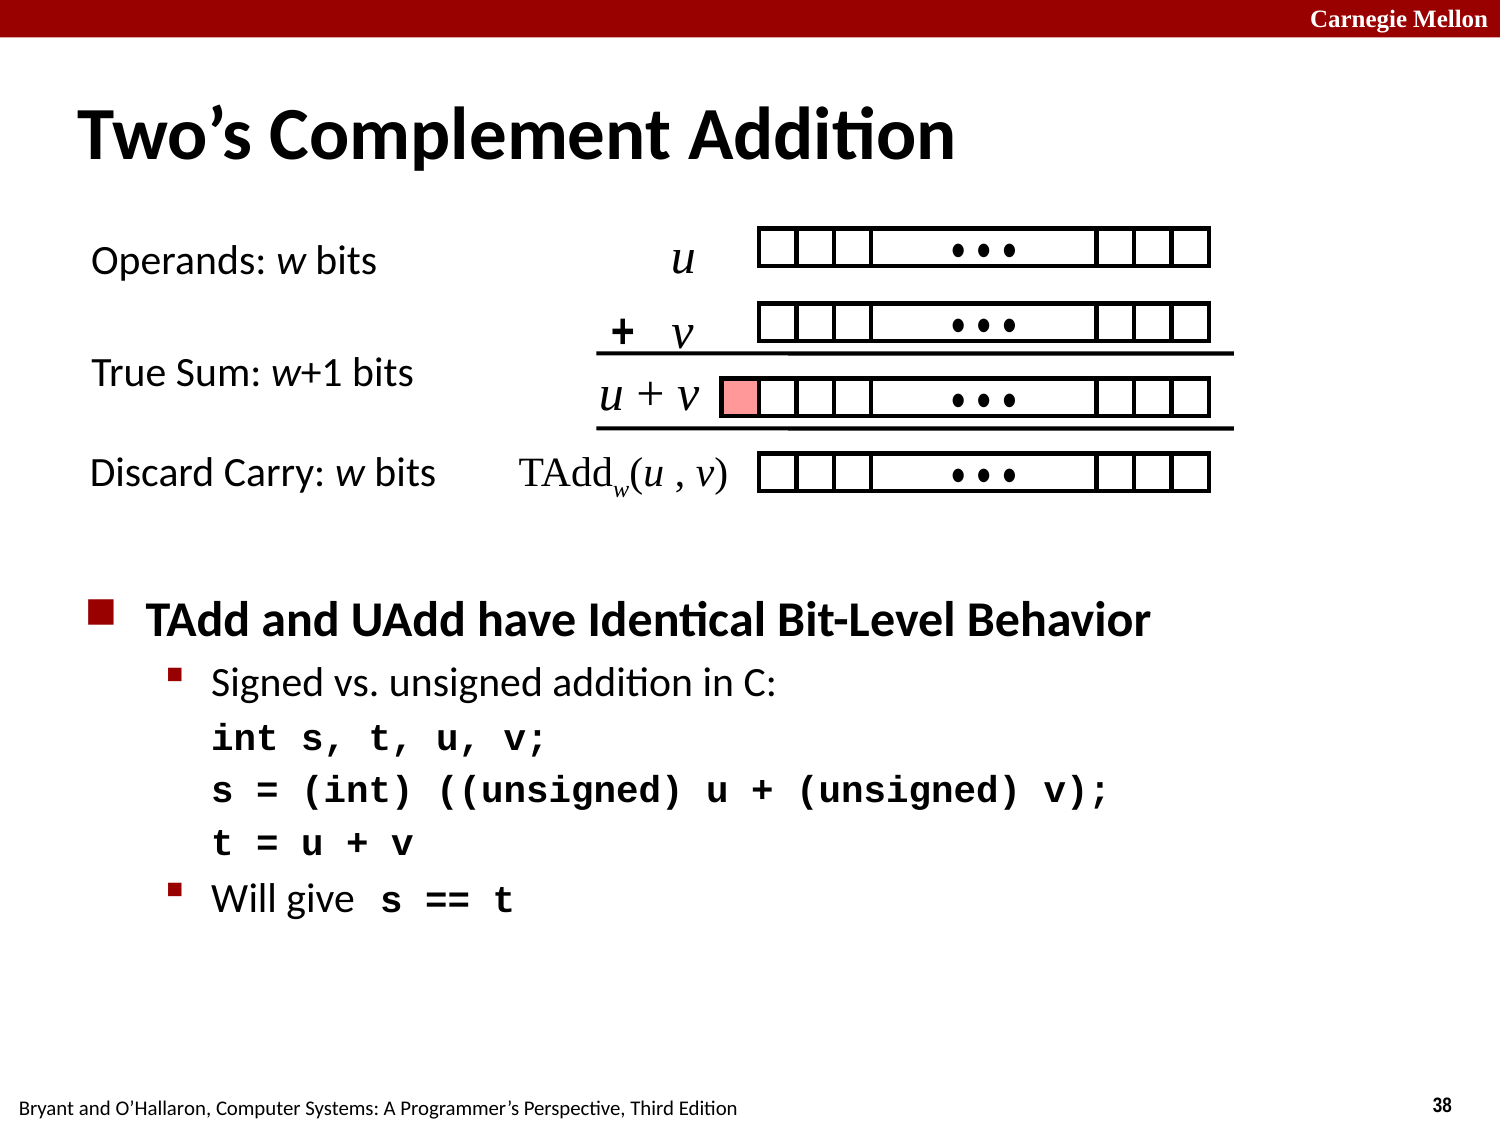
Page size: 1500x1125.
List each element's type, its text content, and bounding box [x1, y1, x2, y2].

text_box True Sum: w+1 bits [76, 337, 430, 403]
list TAdd and UAdd have Identical Bit-Level Behavior Signed vs. unsigned addition in C: int s, t, u, v; s = (int) ((unsigned) u + (unsigned) v); t = u + v Will give s == t [74, 579, 1374, 948]
text_box u [656, 215, 711, 291]
title Two’s Complement Addition [62, 83, 1289, 176]
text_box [758, 303, 1210, 342]
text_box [758, 453, 1210, 492]
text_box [758, 228, 1210, 267]
text_box + [595, 290, 650, 353]
text_box Operands: w bits [76, 224, 393, 290]
text_box u + v [584, 353, 715, 429]
text_box v [656, 290, 709, 353]
text_box TAddw(u , v) [503, 437, 743, 510]
text_box Discard Carry: w bits [75, 437, 503, 503]
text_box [721, 378, 1210, 417]
